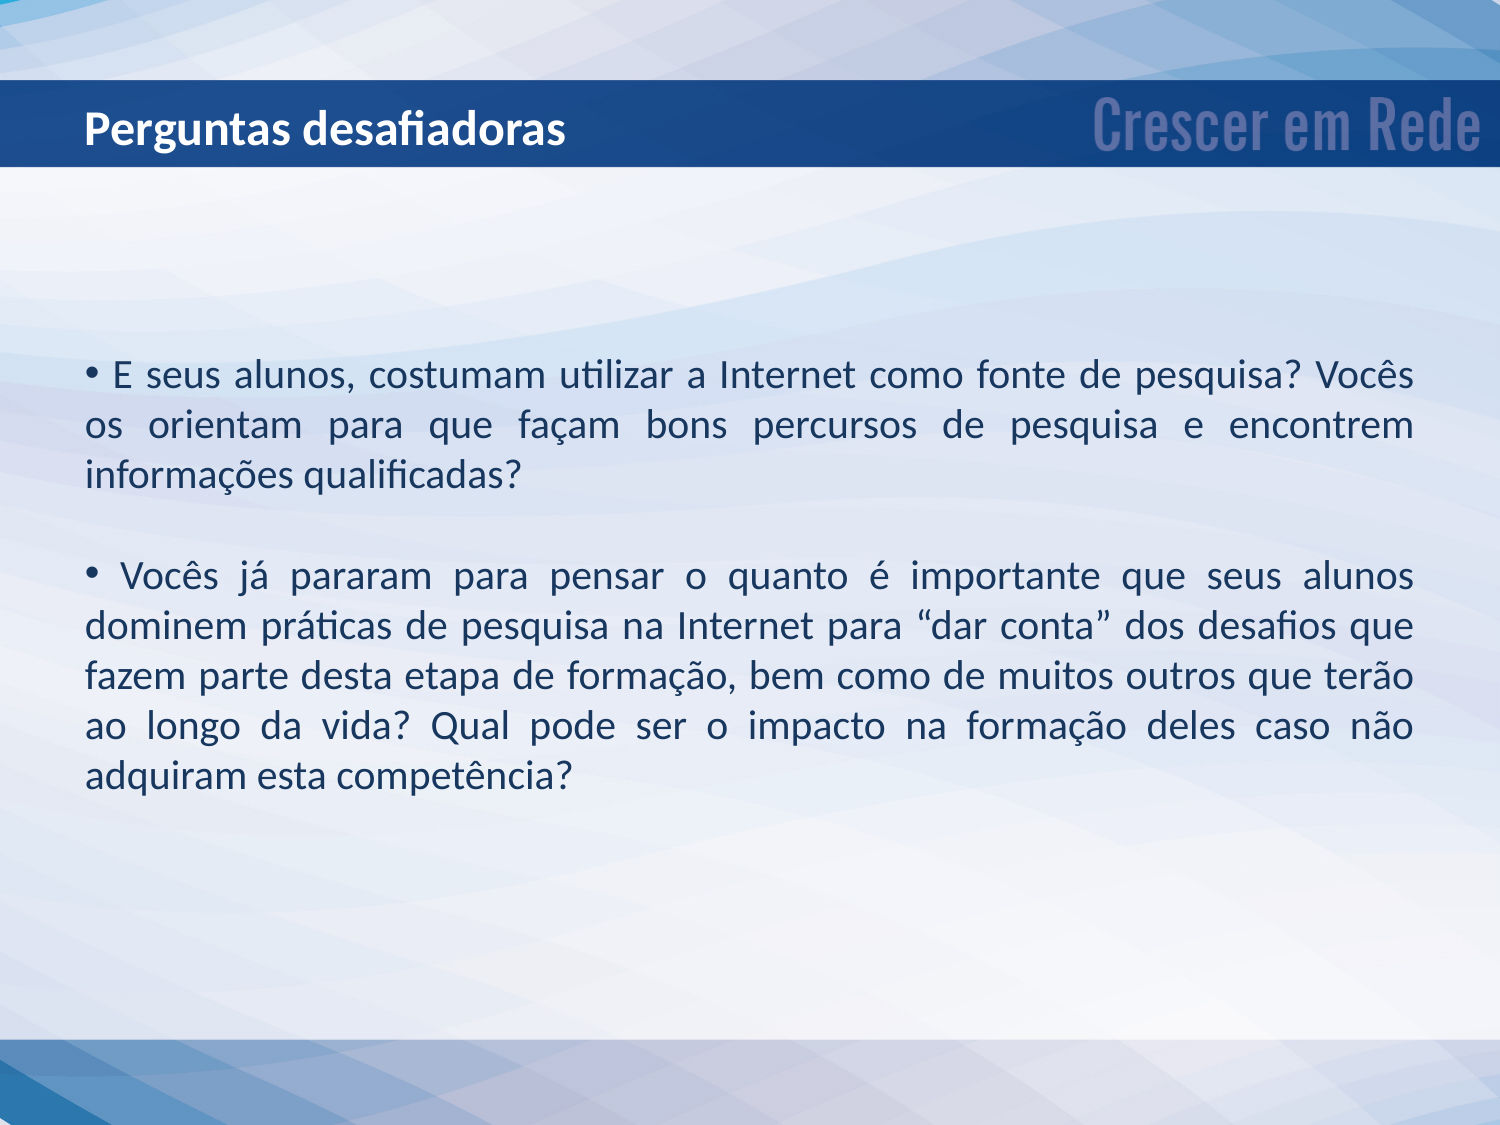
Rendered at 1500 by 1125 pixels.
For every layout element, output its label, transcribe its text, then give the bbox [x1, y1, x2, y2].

picture [0, 0, 1500, 1125]
text_box Perguntas desafiadoras [70, 88, 1430, 163]
text_box E seus alunos, costumam utilizar a Internet como fonte de pesquisa? Vocês os orientam para que façam bons percursos de pesquisa e encontrem informações qualificadas? Vocês já pararam para pensar o quanto é importante que seus alunos dominem práticas de pesquisa na Internet para “dar conta” dos desafios que fazem parte desta etapa de formação, bem como de muitos outros que terão ao longo da vida? Qual pode ser o impacto na formação deles caso não adquiram esta competência? [70, 339, 1430, 880]
